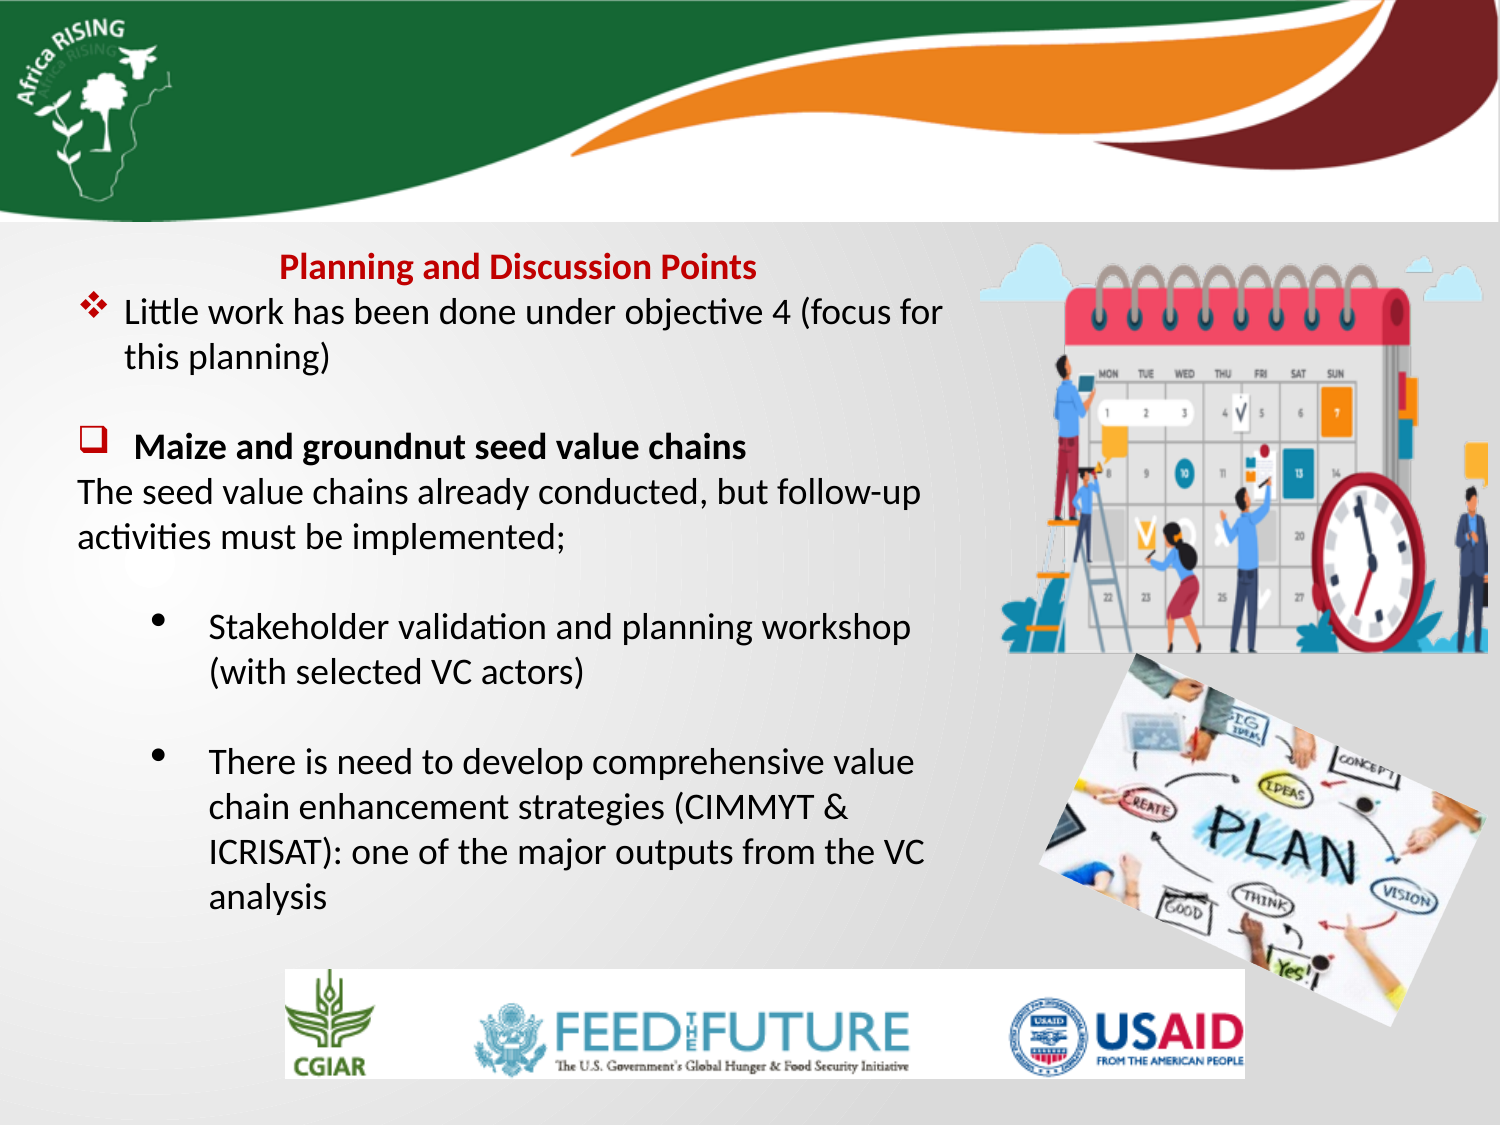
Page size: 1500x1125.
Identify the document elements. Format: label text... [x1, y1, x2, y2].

text_box Planning and Discussion Points Little work has been done under objective 4 (focus for this planning) Maize and groundnut seed value chains The seed value chains already conducted, but follow-up activities must be implemented; Stakeholder validation and planning workshop (with selected VC actors) There is need to develop comprehensive value chain enhancement strategies (CIMMYT & ICRISAT): one of the major outputs from the VC analysis [62, 212, 975, 1121]
picture [979, 236, 1488, 1026]
picture [975, 969, 1245, 1079]
picture [0, 0, 1499, 222]
